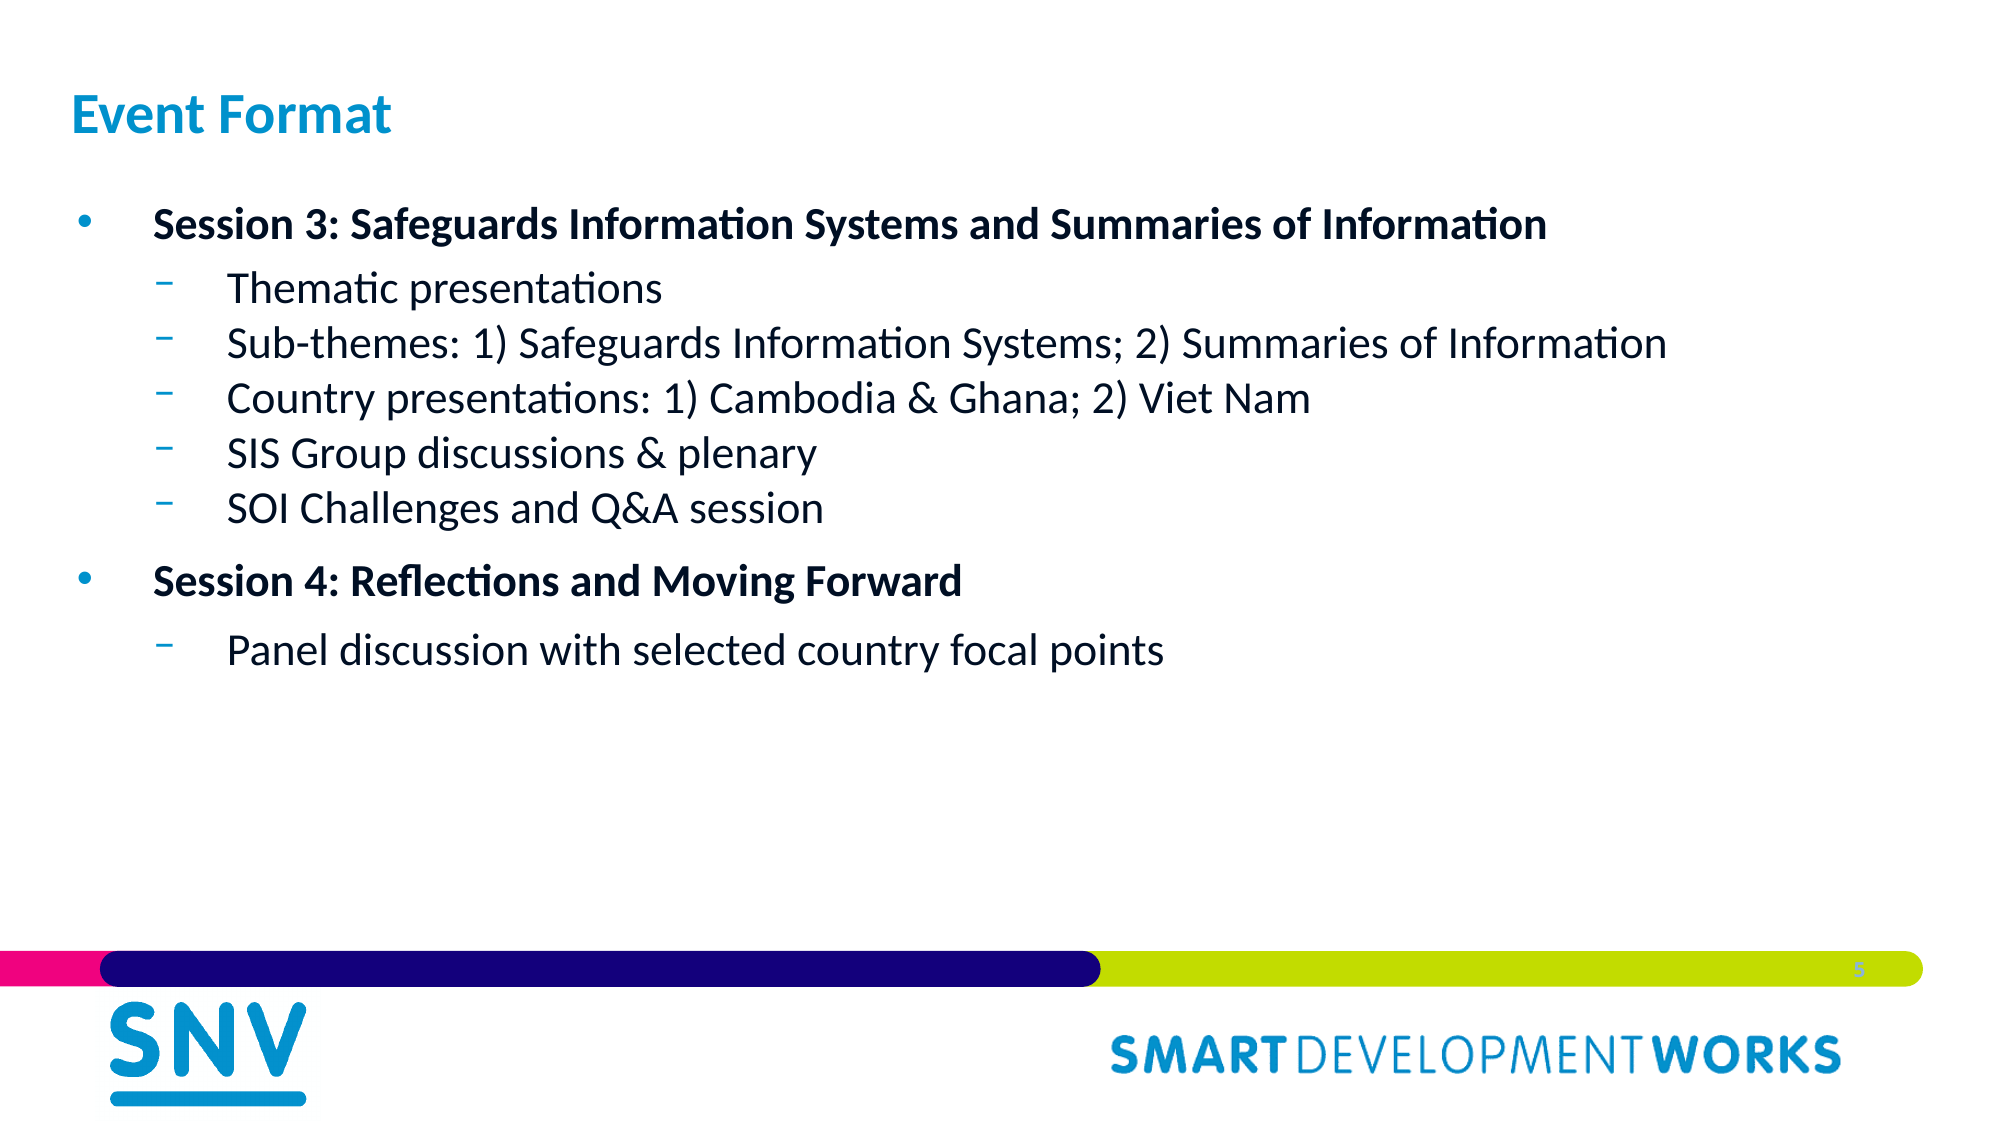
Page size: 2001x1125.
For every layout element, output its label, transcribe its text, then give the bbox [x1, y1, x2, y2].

picture [1060, 1014, 1881, 1095]
slide_number 5 [1413, 950, 1881, 991]
picture [95, 987, 321, 1121]
title Event Format [0, 39, 2000, 181]
list Session 3: Safeguards Information Systems and Summaries of Information Thematic presentations Sub-themes: 1) Safeguards Information Systems; 2) Summaries of Information Country presentations: 1) Cambodia & Ghana; 2) Viet Nam SIS Group discussions & plenary SOI Challenges and Q&A session Session 4: Reflections and Moving Forward Panel discussion with selected country focal points [61, 180, 1931, 936]
